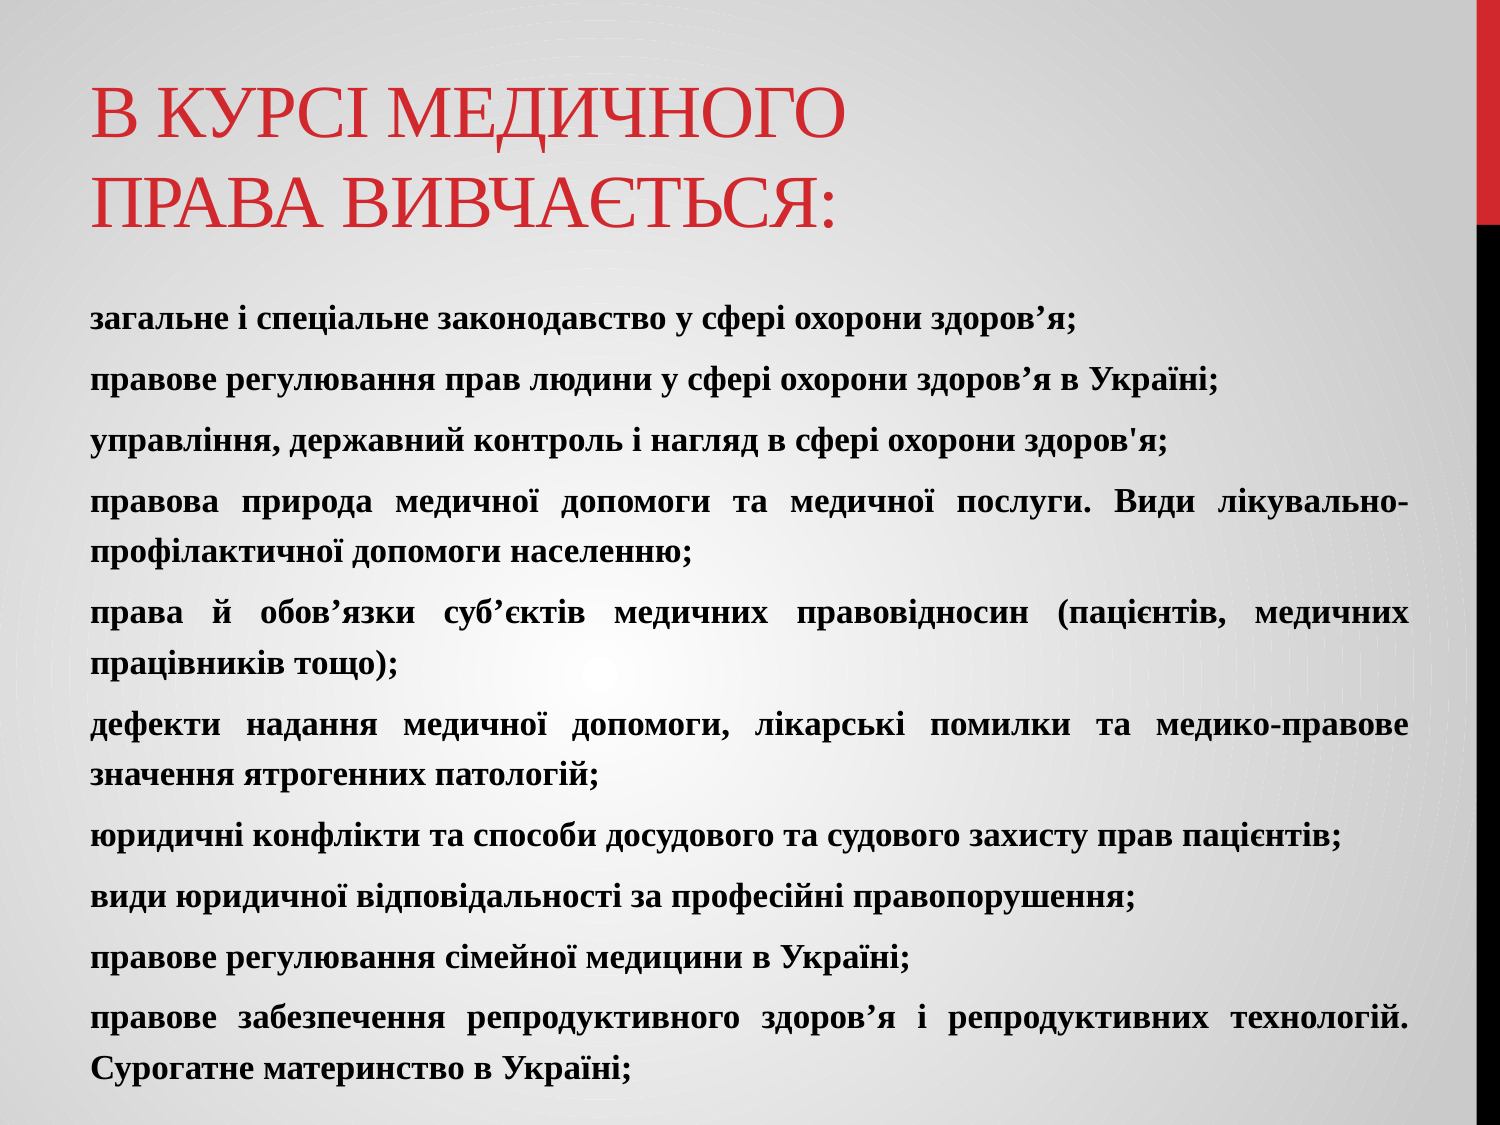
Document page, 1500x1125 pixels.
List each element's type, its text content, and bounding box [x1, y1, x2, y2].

list загальне і спеціальне законодавство у сфері охорони здоров’я; правове регулювання прав людини у сфері охорони здоров’я в Україні; управління, державний контроль і нагляд в сфері охорони здоров'я; правова природа медичної допомоги та медичної послуги. Види лікувально-профілактичної допомоги населенню; права й обов’язки суб’єктів медичних правовідносин (пацієнтів, медичних працівників тощо); дефекти надання медичної допомоги, лікарські помилки та медико-правове значення ятрогенних патологій; юридичні конфлікти та способи досудового та судового захисту прав пацієнтів; види юридичної відповідальності за професійні правопорушення; правове регулювання сімейної медицини в Україні; правове забезпечення репродуктивного здоров’я і репродуктивних технологій. Сурогатне материнство в Україні; [75, 278, 1425, 1094]
title В курсі Медичного права вивчається: [75, 25, 1025, 250]
